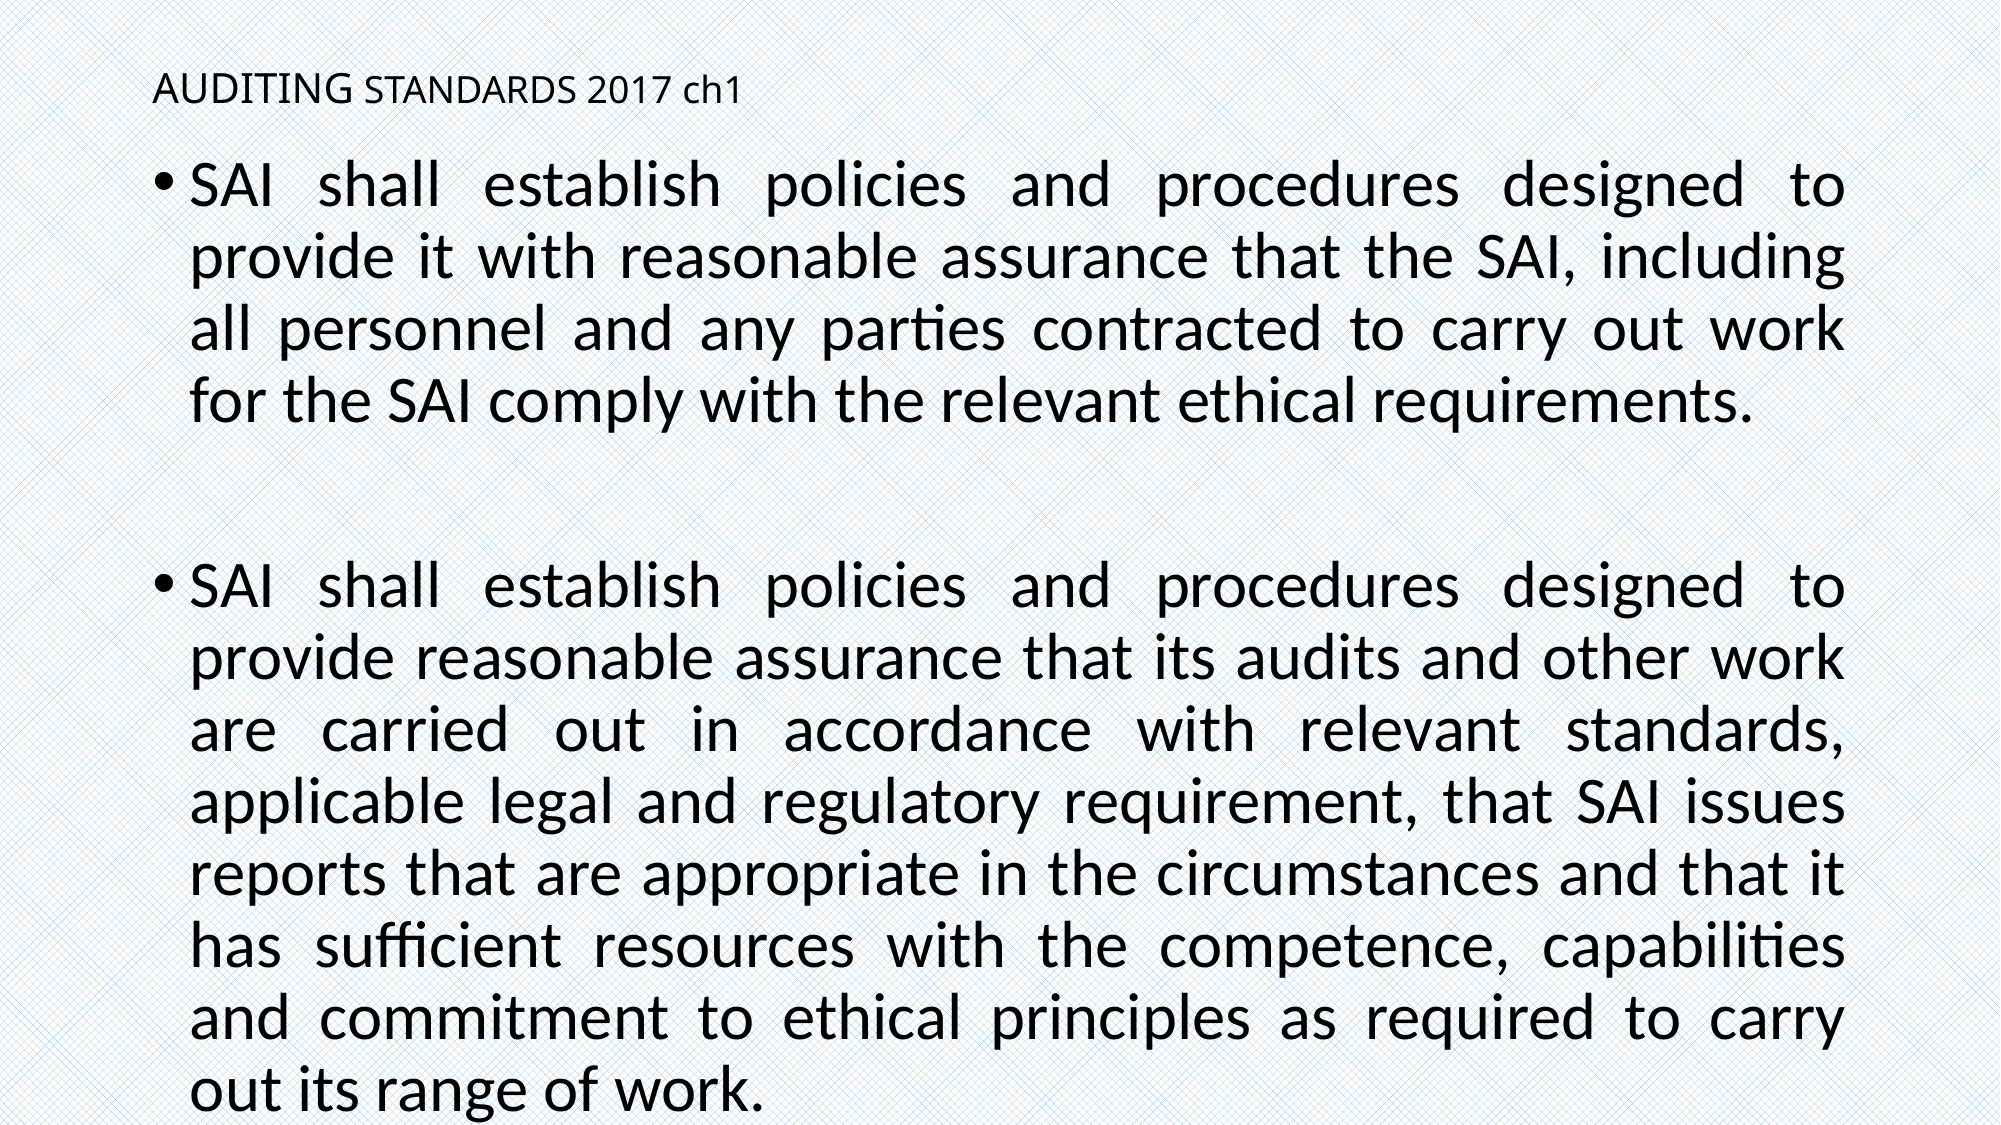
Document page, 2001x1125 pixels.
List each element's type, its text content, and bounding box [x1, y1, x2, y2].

list SAI shall establish policies and procedures designed to provide it with reasonable assurance that the SAI, including all personnel and any parties contracted to carry out work for the SAI comply with the relevant ethical requirements. SAI shall establish policies and procedures designed to provide reasonable assurance that its audits and other work are carried out in accordance with relevant standards, applicable legal and regulatory requirement, that SAI issues reports that are appropriate in the circumstances and that it has sufficient resources with the competence, capabilities and commitment to ethical principles as required to carry out its range of work. [137, 141, 1863, 1125]
title AUDITING STANDARDS 2017 ch1 [137, 39, 1863, 141]
